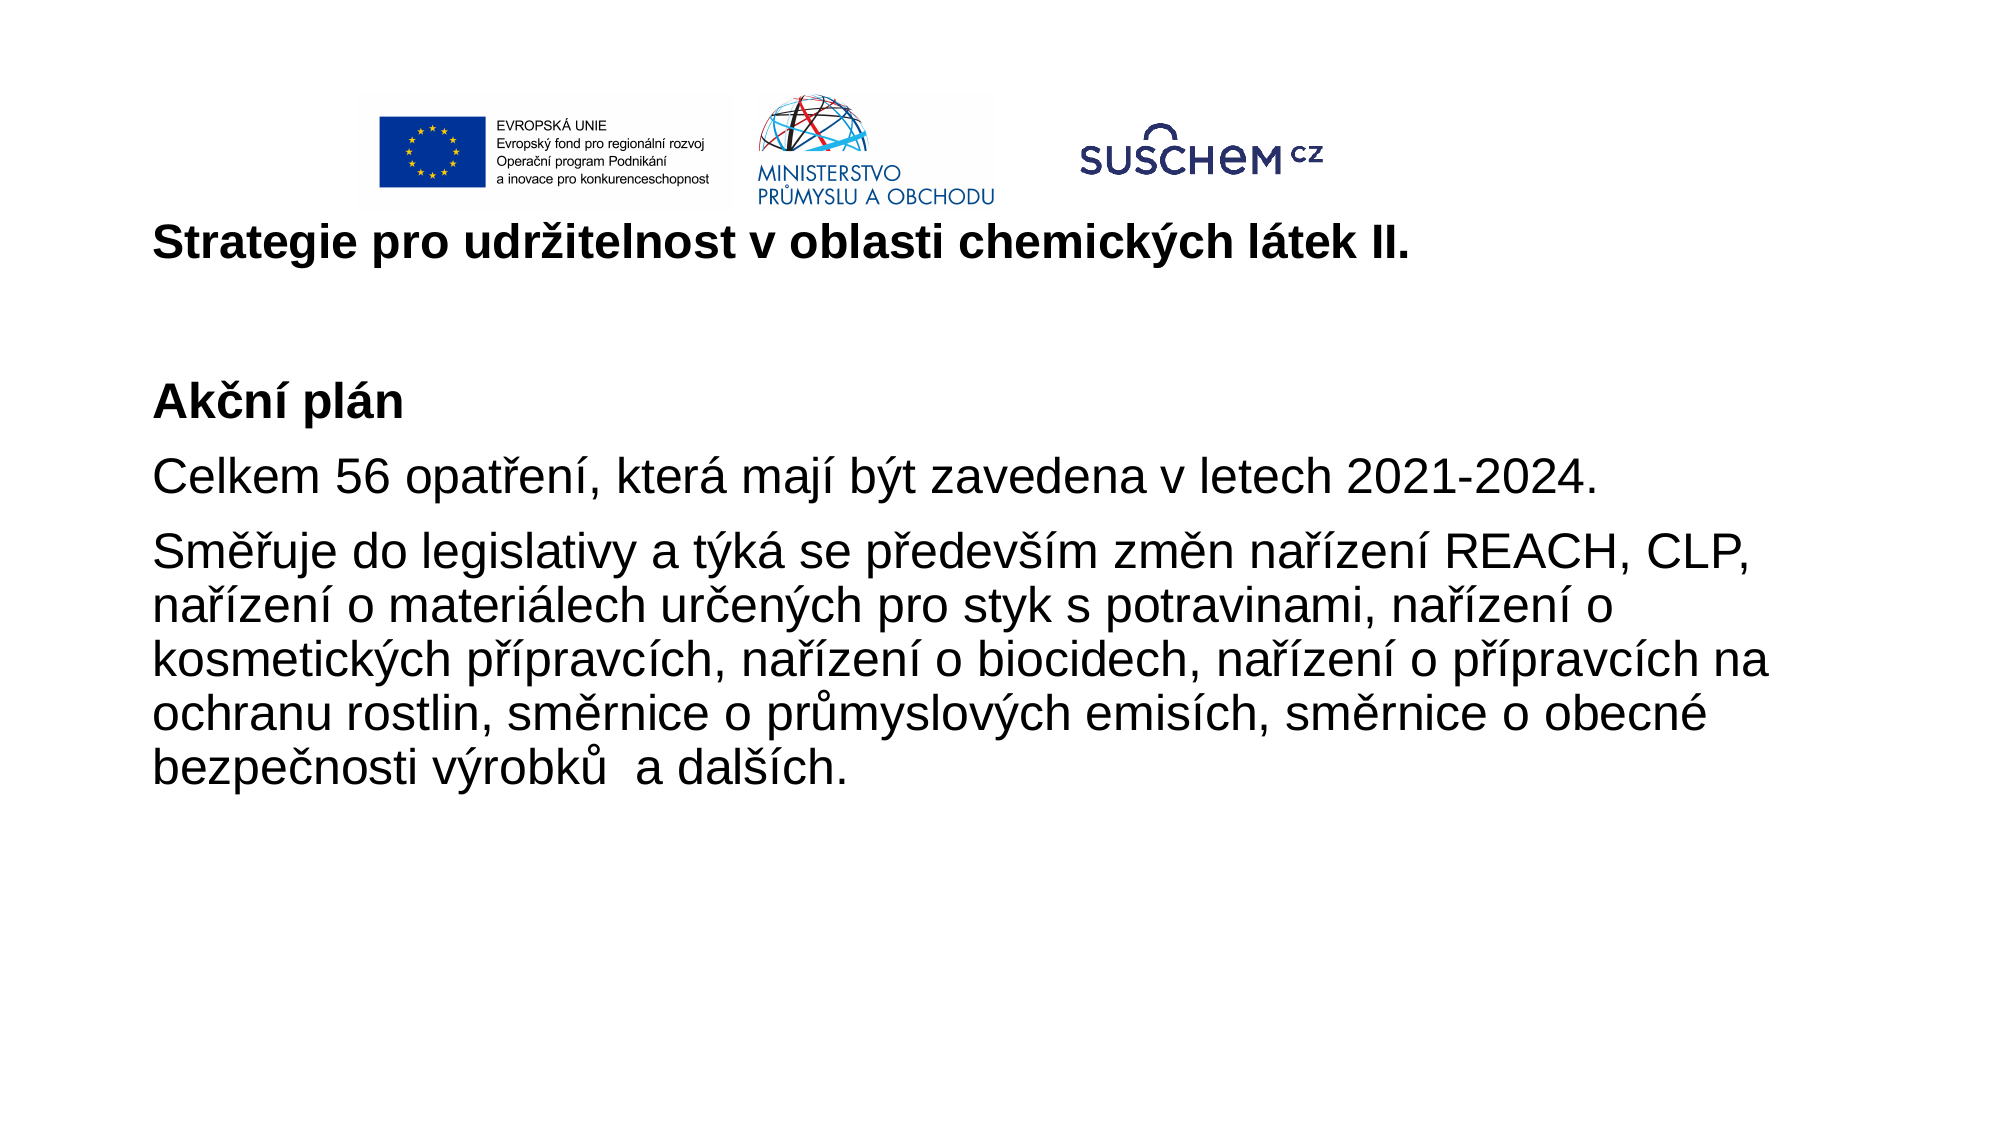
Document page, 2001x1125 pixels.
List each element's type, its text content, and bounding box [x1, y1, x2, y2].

title Strategie pro udržitelnost v oblasti chemických látek II. [137, 59, 1863, 277]
list Akční plán Celkem 56 opatření, která mají být zavedena v letech 2021-2024. Směřuje do legislativy a týká se především změn nařízení REACH, CLP, nařízení o materiálech určených pro styk s potravinami, nařízení o kosmetických přípravcích, nařízení o biocidech, nařízení o přípravcích na ochranu rostlin, směrnice o průmyslových emisích, směrnice o obecné bezpečnosti výrobků a dalších. [137, 277, 1863, 992]
